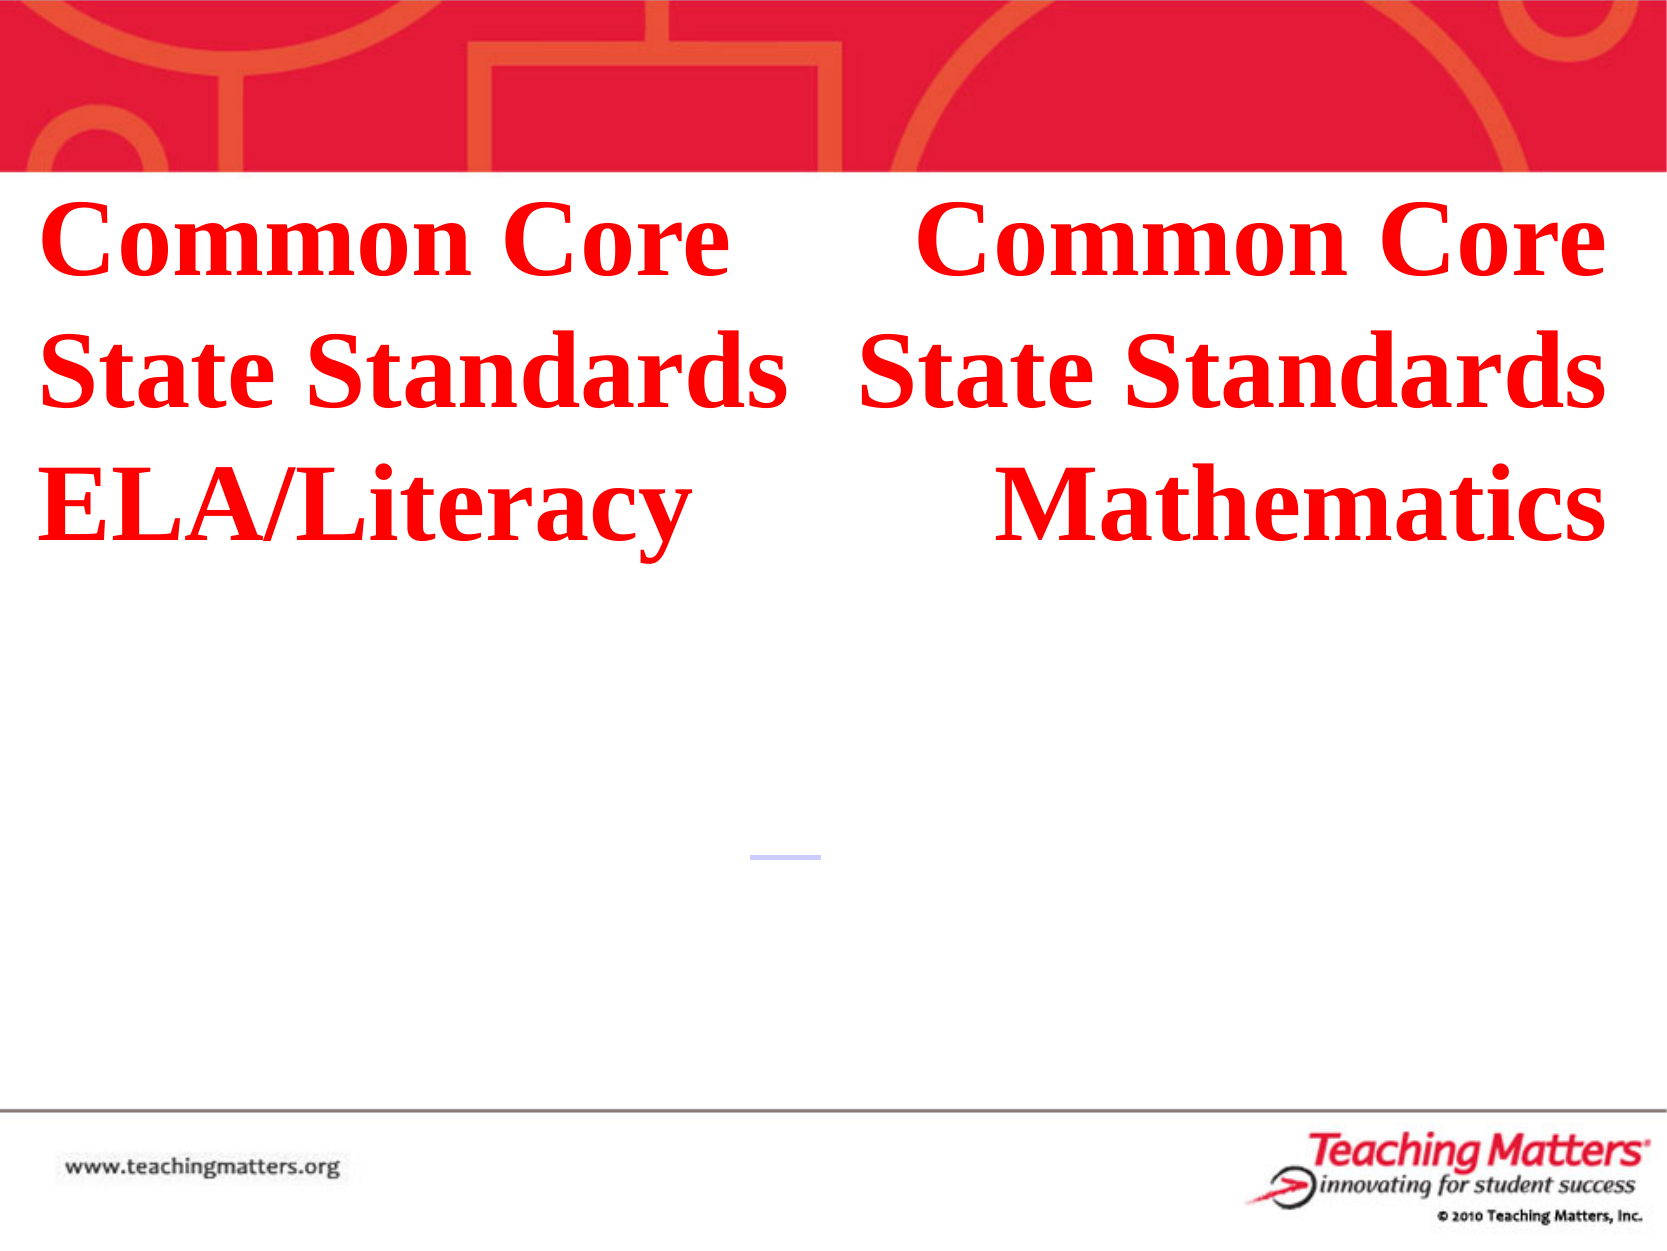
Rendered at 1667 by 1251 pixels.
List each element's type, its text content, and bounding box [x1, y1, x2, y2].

text_box Common Core State Standards Mathematics [1313, 229, 1625, 563]
picture [0, 0, 1667, 1250]
text_box Common Core State Standards ELA/Literacy [20, 229, 1313, 563]
text_box  [733, 749, 839, 877]
